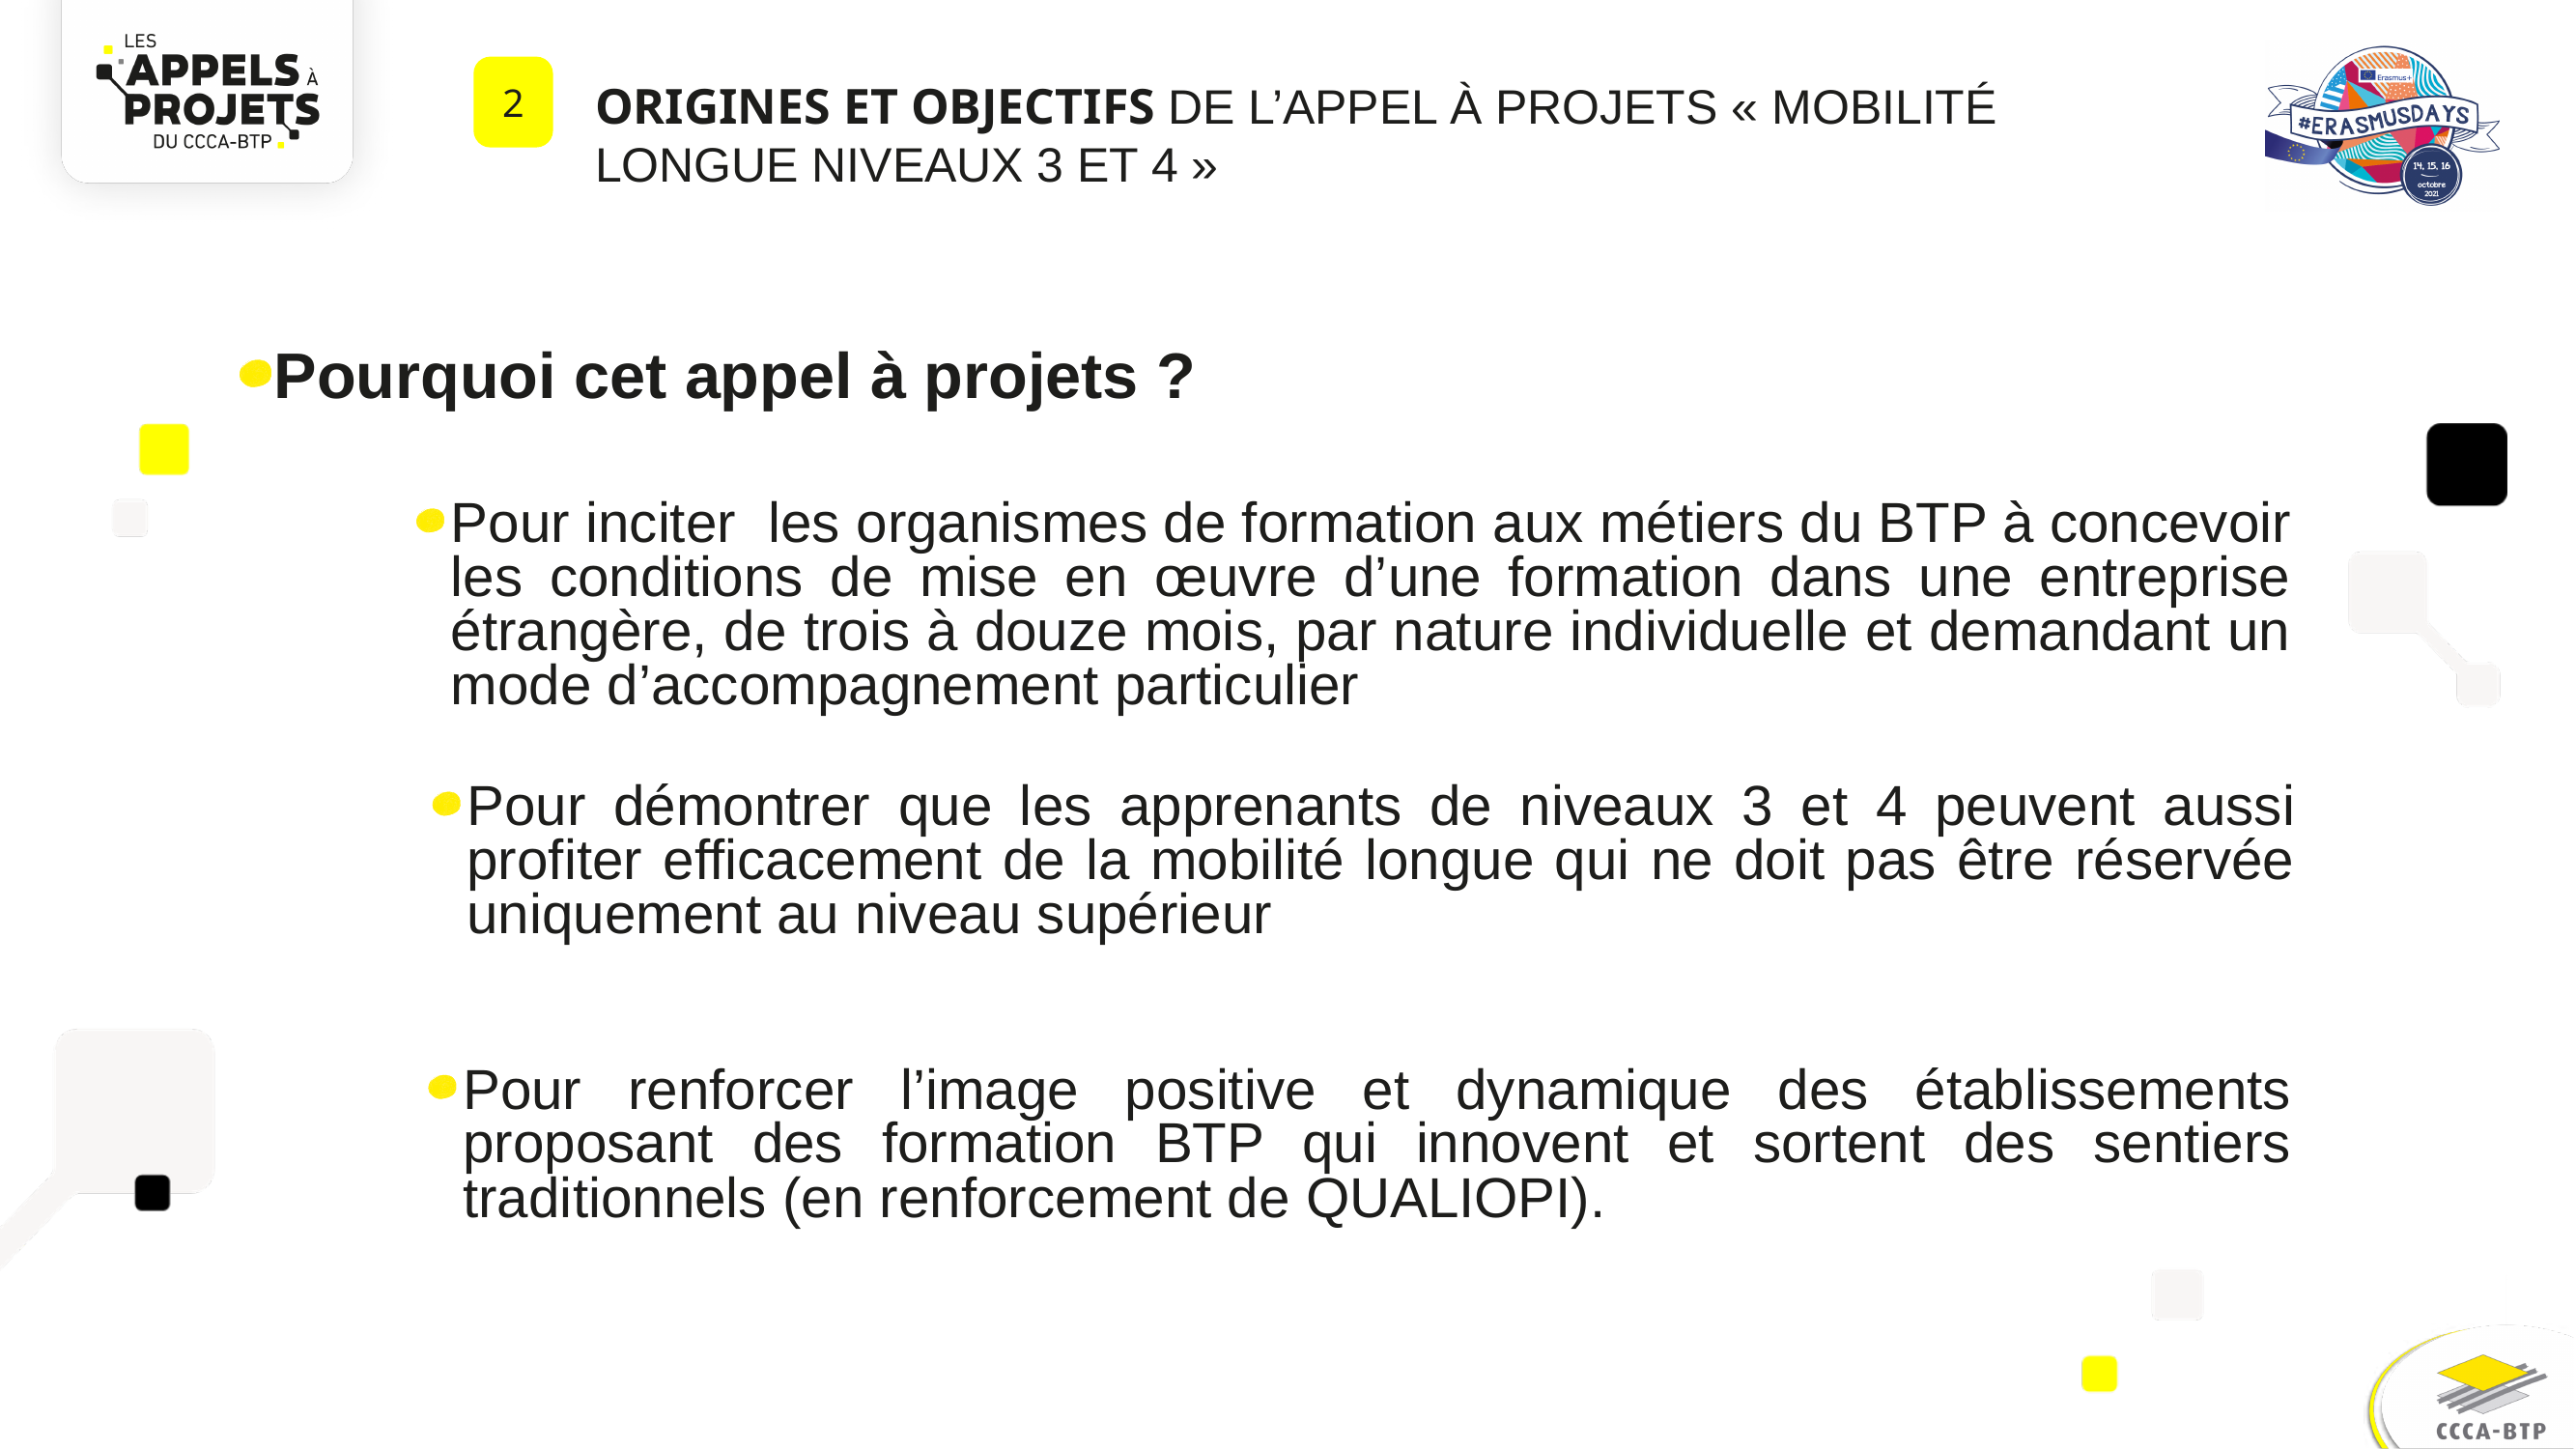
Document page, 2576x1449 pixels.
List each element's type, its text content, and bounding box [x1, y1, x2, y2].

text_box Pour inciter les organismes de formation aux métiers du BTP à concevoir les conditions de mise en œuvre d’une formation dans une entreprise étrangère, de trois à douze mois, par nature individuelle et demandant un mode d’accompagnement particulier [400, 440, 2308, 724]
text_box Pourquoi cet appel à projets ? [223, 291, 2485, 418]
text_box Pour renforcer l’image positive et dynamique des établissements proposant des formation BTP qui innovent et sortent des sentiers traditionnels (en renforcement de QUALIOPI). [412, 1008, 2308, 1236]
text_box ORIGINES ET OBJECTIFS DE L’APPEL À PROJETS « MOBILITÉ LONGUE NIVEAUX 3 ET 4 » [568, 56, 2059, 212]
text_box Pour démontrer que les apprenants de niveaux 3 et 4 peuvent aussi profiter efficacement de la mobilité longue qui ne doit pas être réservée uniquement au niveau supérieur [416, 724, 2312, 952]
picture [2265, 40, 2500, 212]
picture [0, 0, 416, 246]
picture [0, 423, 2574, 1449]
text_box 2 [472, 55, 554, 149]
